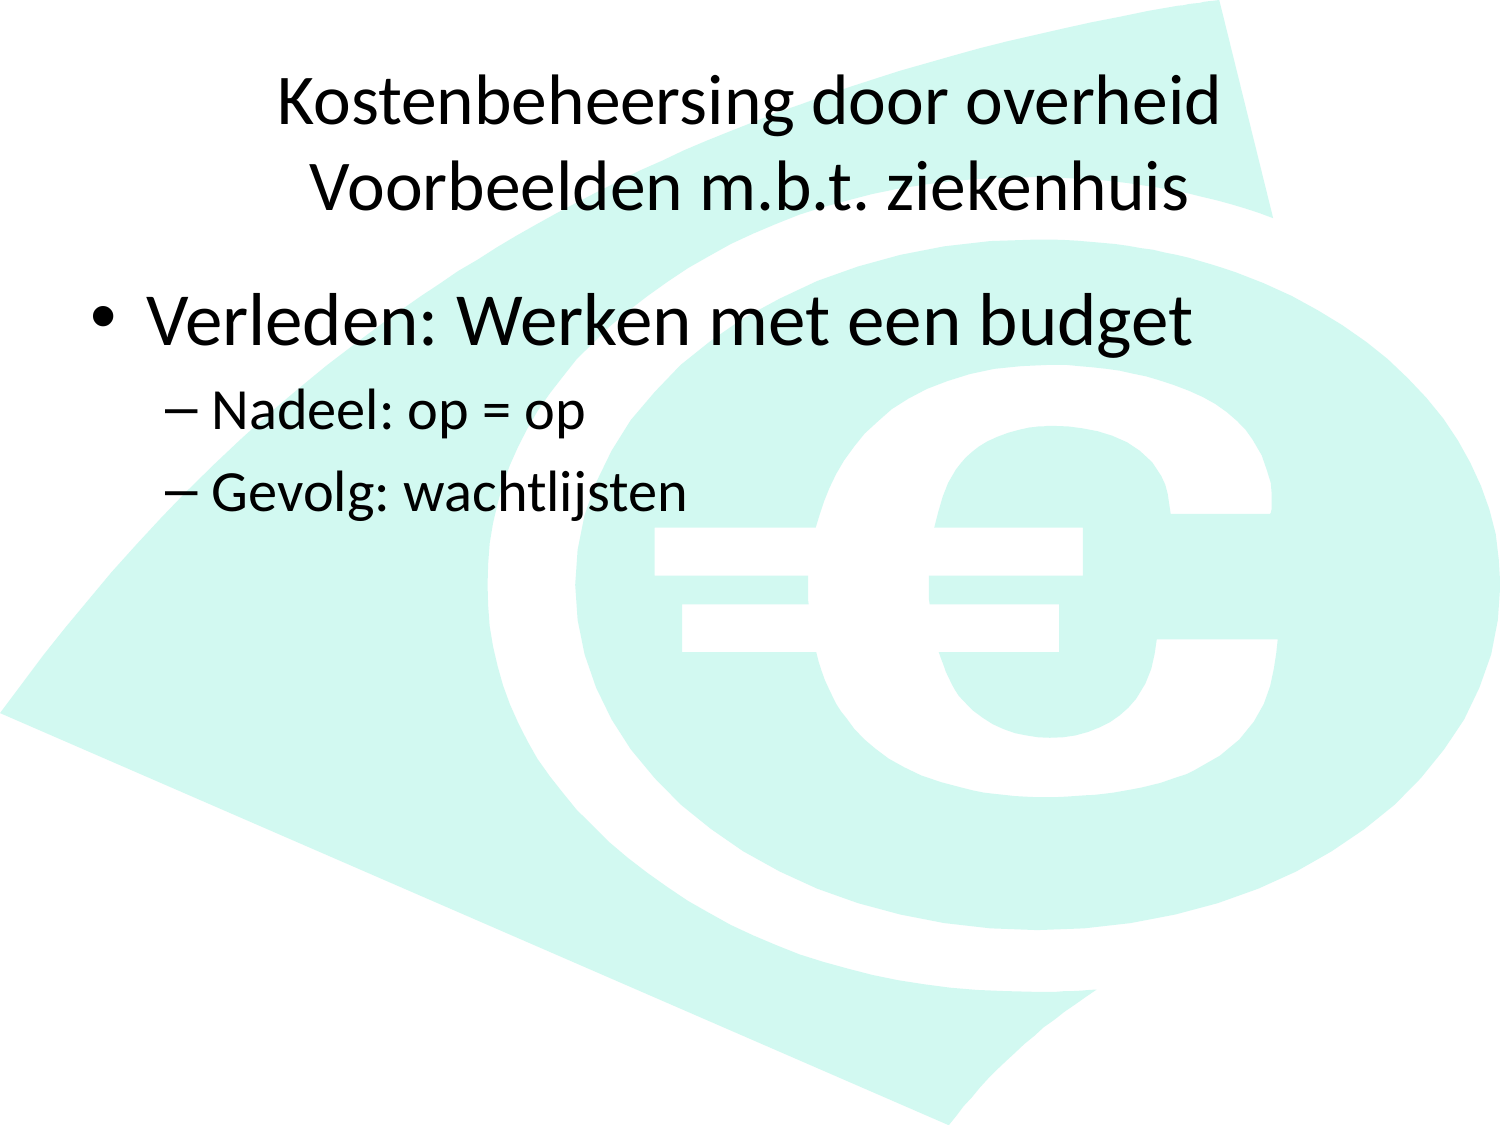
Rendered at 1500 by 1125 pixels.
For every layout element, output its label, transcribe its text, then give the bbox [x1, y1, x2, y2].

title Kostenbeheersing door overheid Voorbeelden m.b.t. ziekenhuis [75, 45, 1425, 233]
list Verleden: Werken met een budget Nadeel: op = op Gevolg: wachtlijsten [75, 262, 1425, 1005]
